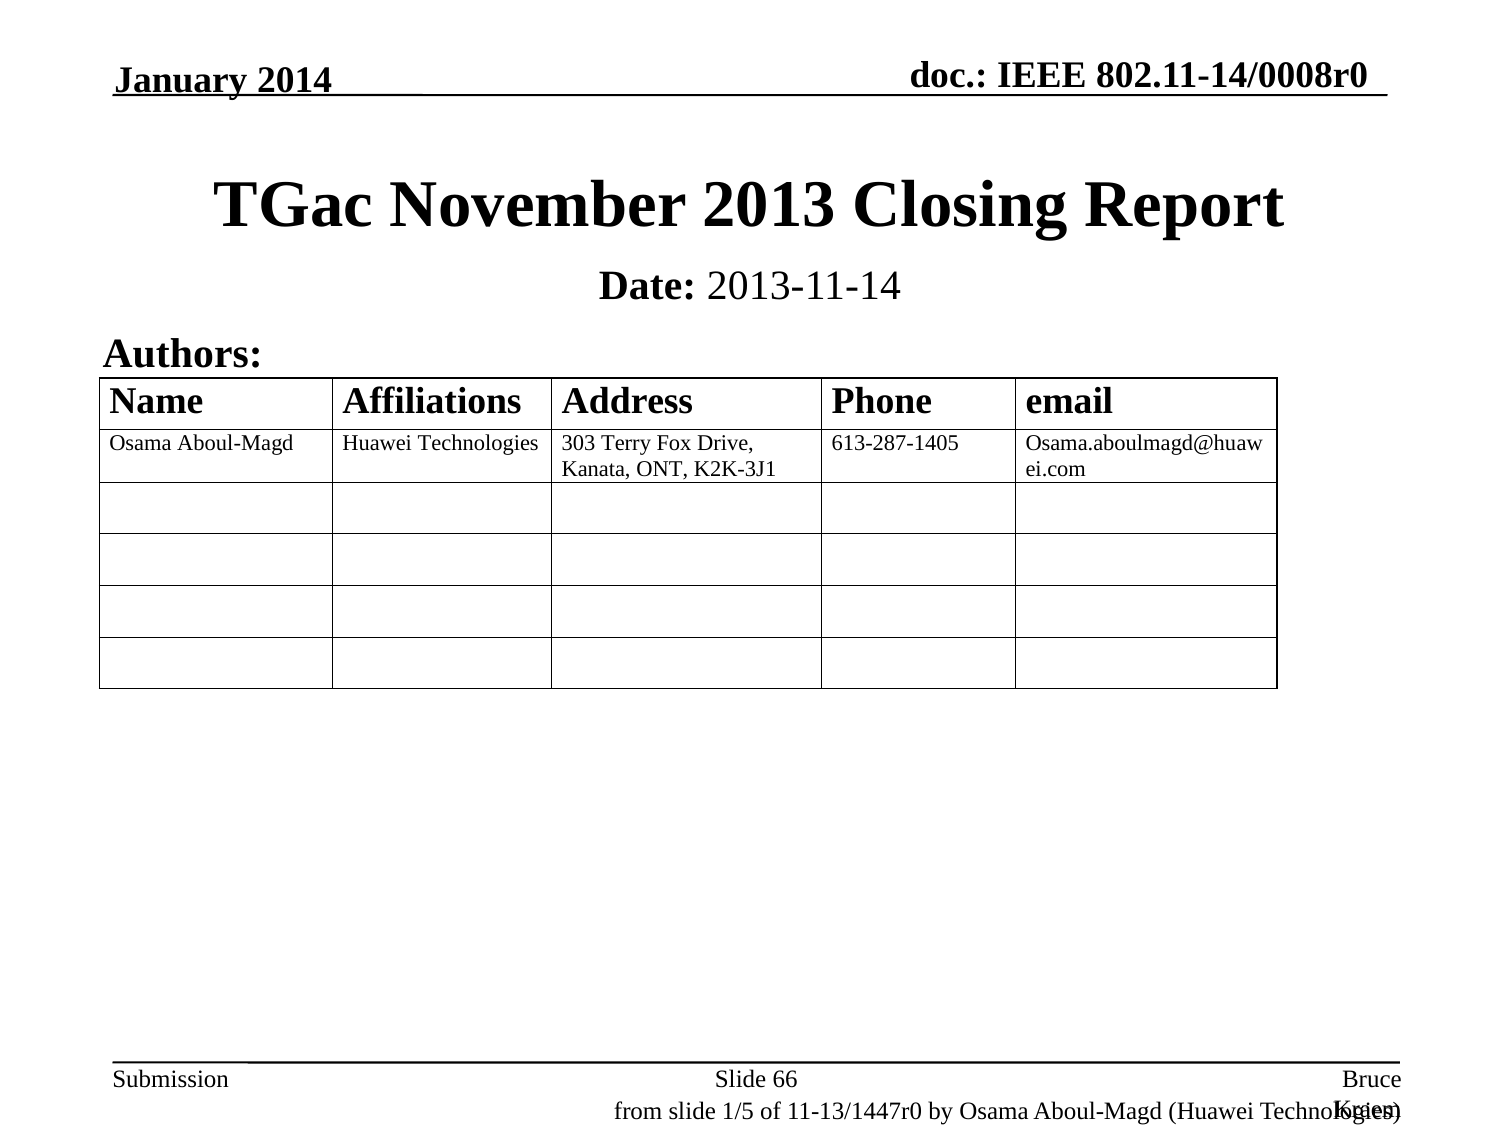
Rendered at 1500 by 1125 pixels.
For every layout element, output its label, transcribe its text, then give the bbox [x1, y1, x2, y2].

title TGac November 2013 Closing Report [112, 112, 1388, 249]
text_box from slide 1/5 of 11-13/1447r0 by Osama Aboul-Magd (Huawei Technologies) [343, 1087, 1417, 1125]
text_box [85, 377, 1356, 764]
text_box Authors: [87, 318, 325, 375]
slide_number Slide 66 [712, 1062, 800, 1087]
footer Bruce Kraemer, Marvell [1325, 1062, 1402, 1087]
list Date: 2013-11-14 [112, 249, 1388, 313]
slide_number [114, 54, 374, 100]
